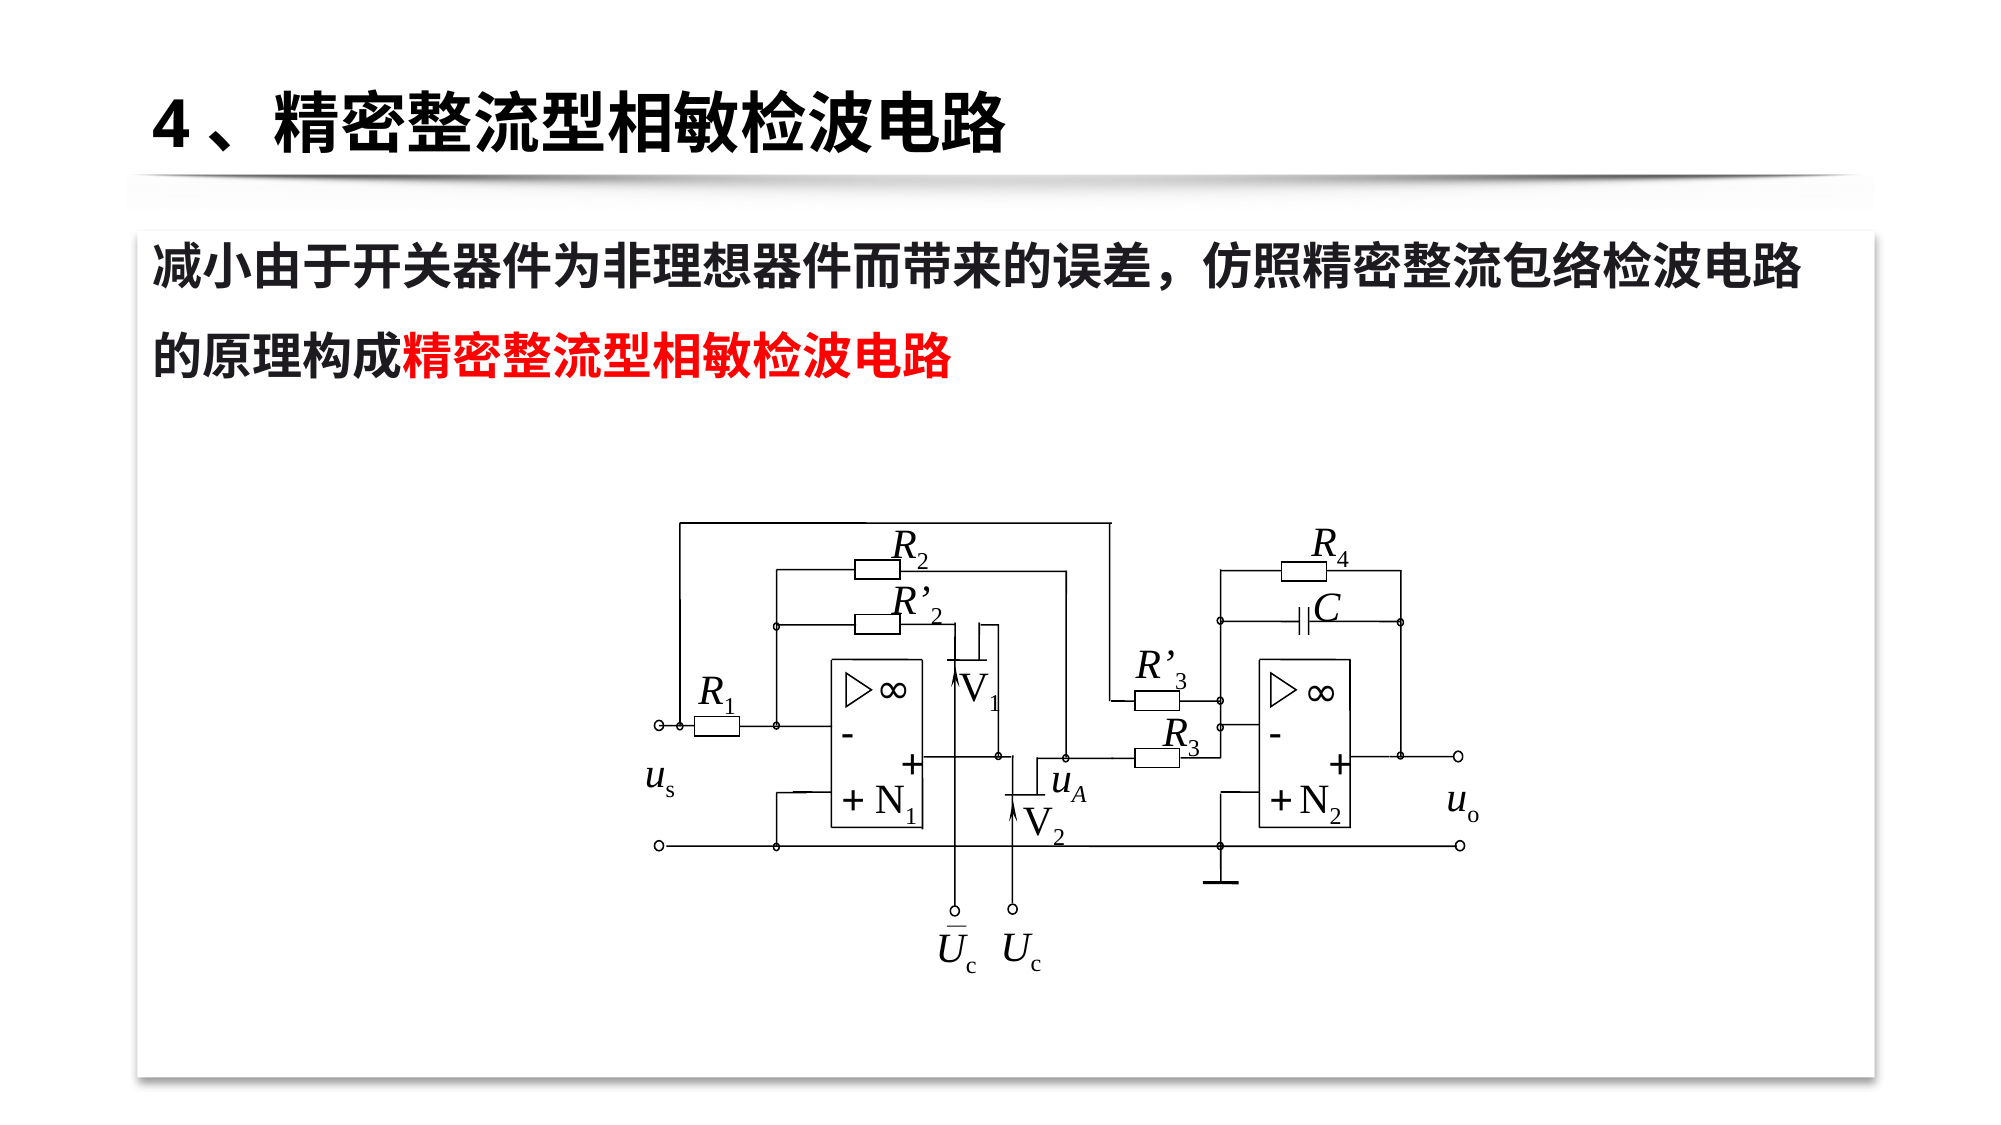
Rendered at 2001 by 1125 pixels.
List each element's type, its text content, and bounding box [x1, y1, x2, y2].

list 减小由于开关器件为非理想器件而带来的误差，仿照精密整流包络检波电路的原理构成精密整流型相敏检波电路 [137, 196, 1863, 1014]
title 4、精密整流型相敏检波电路 [137, 77, 1863, 175]
picture [127, 175, 1874, 211]
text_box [629, 507, 1499, 989]
